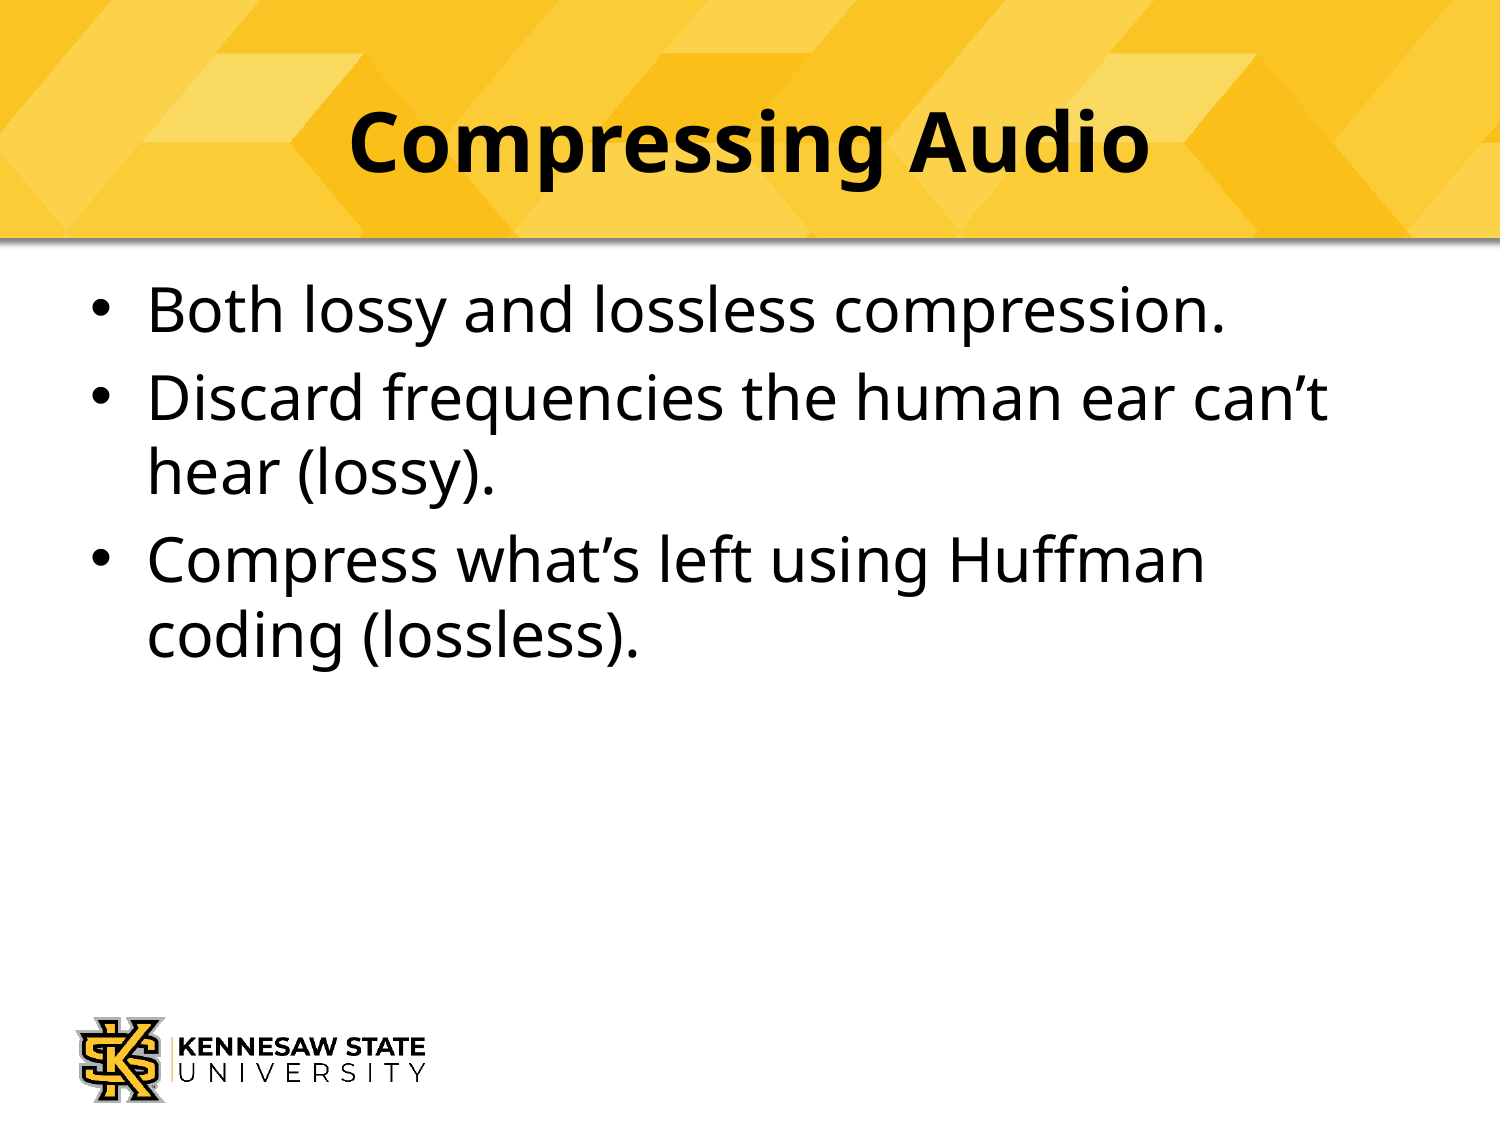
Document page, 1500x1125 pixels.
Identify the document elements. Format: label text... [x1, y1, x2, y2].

picture [0, 0, 1500, 251]
list Both lossy and lossless compression. Discard frequencies the human ear can’t hear (lossy). Compress what’s left using Huffman coding (lossless). [75, 262, 1425, 1005]
title Compressing Audio [75, 45, 1425, 233]
picture [75, 1017, 425, 1103]
